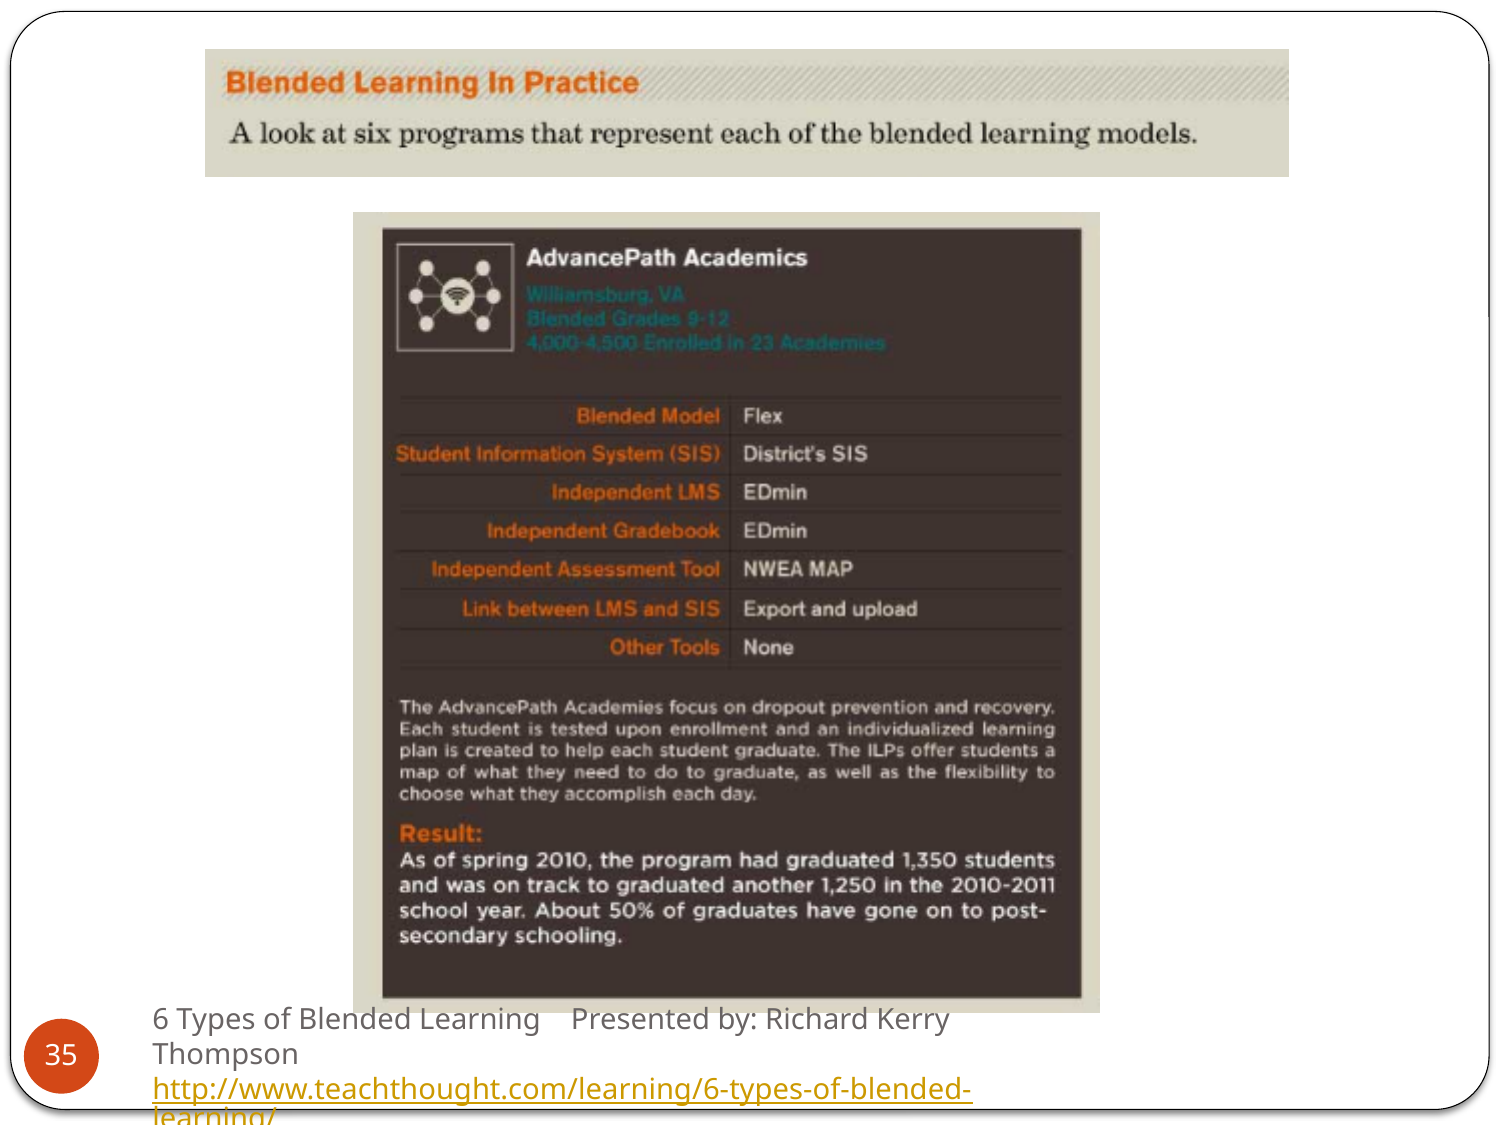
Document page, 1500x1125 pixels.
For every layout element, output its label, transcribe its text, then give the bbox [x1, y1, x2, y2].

picture [204, 49, 1289, 177]
slide_number 35 [23, 1018, 99, 1094]
picture [353, 212, 1101, 1013]
footer 6 Types of Blended Learning Presented by: Richard Kerry Thompson http://www.teachthought.com/learning/6-types-of-blended-learning/ [137, 1042, 988, 1103]
